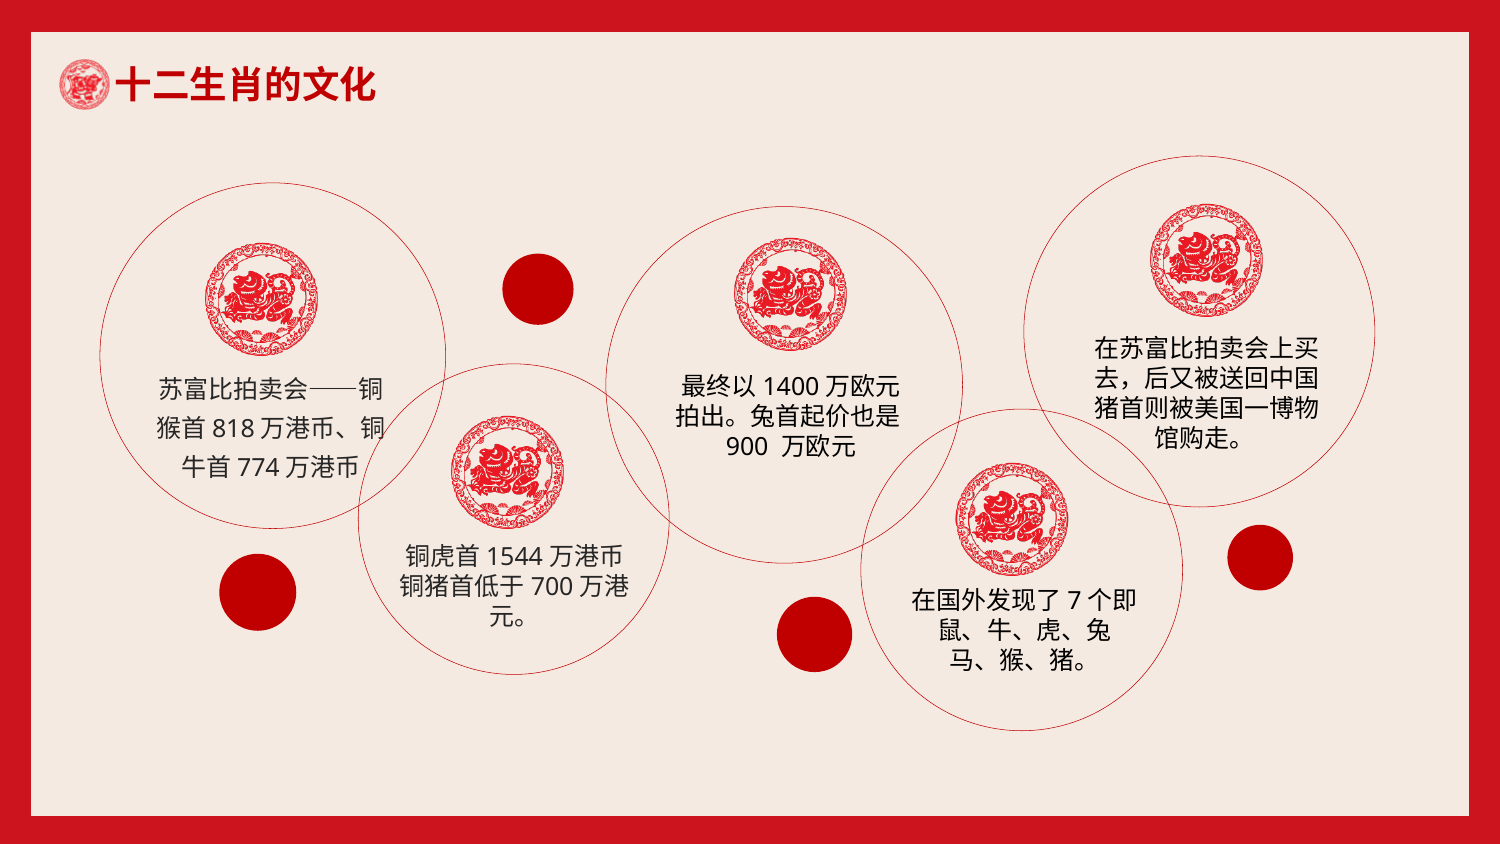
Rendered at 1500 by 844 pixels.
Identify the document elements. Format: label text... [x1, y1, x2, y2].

picture [443, 404, 574, 540]
text_box [413, 638, 614, 675]
text_box [605, 206, 963, 564]
text_box [860, 409, 1069, 665]
text_box [502, 253, 574, 325]
text_box [1078, 460, 1183, 656]
picture [196, 231, 328, 367]
text_box [164, 490, 360, 529]
text_box 最终以1400万欧元拍出。兔首起价也是900 万欧元 [658, 362, 924, 468]
text_box [907, 683, 1137, 731]
text_box 苏富比拍卖会——铜猴首818万港币、铜牛首774万港币 [138, 357, 404, 490]
text_box 在国外发现了7个即鼠、牛、虎、兔 马、猴、猪。 [892, 577, 1158, 683]
picture [1141, 192, 1273, 328]
text_box 在苏富比拍卖会上买去，后又被送回中国猪首则被美国一博物馆购走。 [1074, 325, 1340, 460]
text_box [1227, 524, 1294, 591]
text_box [219, 553, 297, 631]
picture [725, 226, 857, 362]
text_box 铜虎首1544万港币铜猪首低于700万港元。 [382, 503, 648, 638]
text_box [1023, 155, 1375, 451]
text_box [776, 596, 853, 673]
picture [57, 55, 114, 112]
text_box [1079, 460, 1319, 507]
text_box [99, 182, 446, 464]
picture [947, 451, 1078, 587]
text_box [358, 363, 670, 602]
